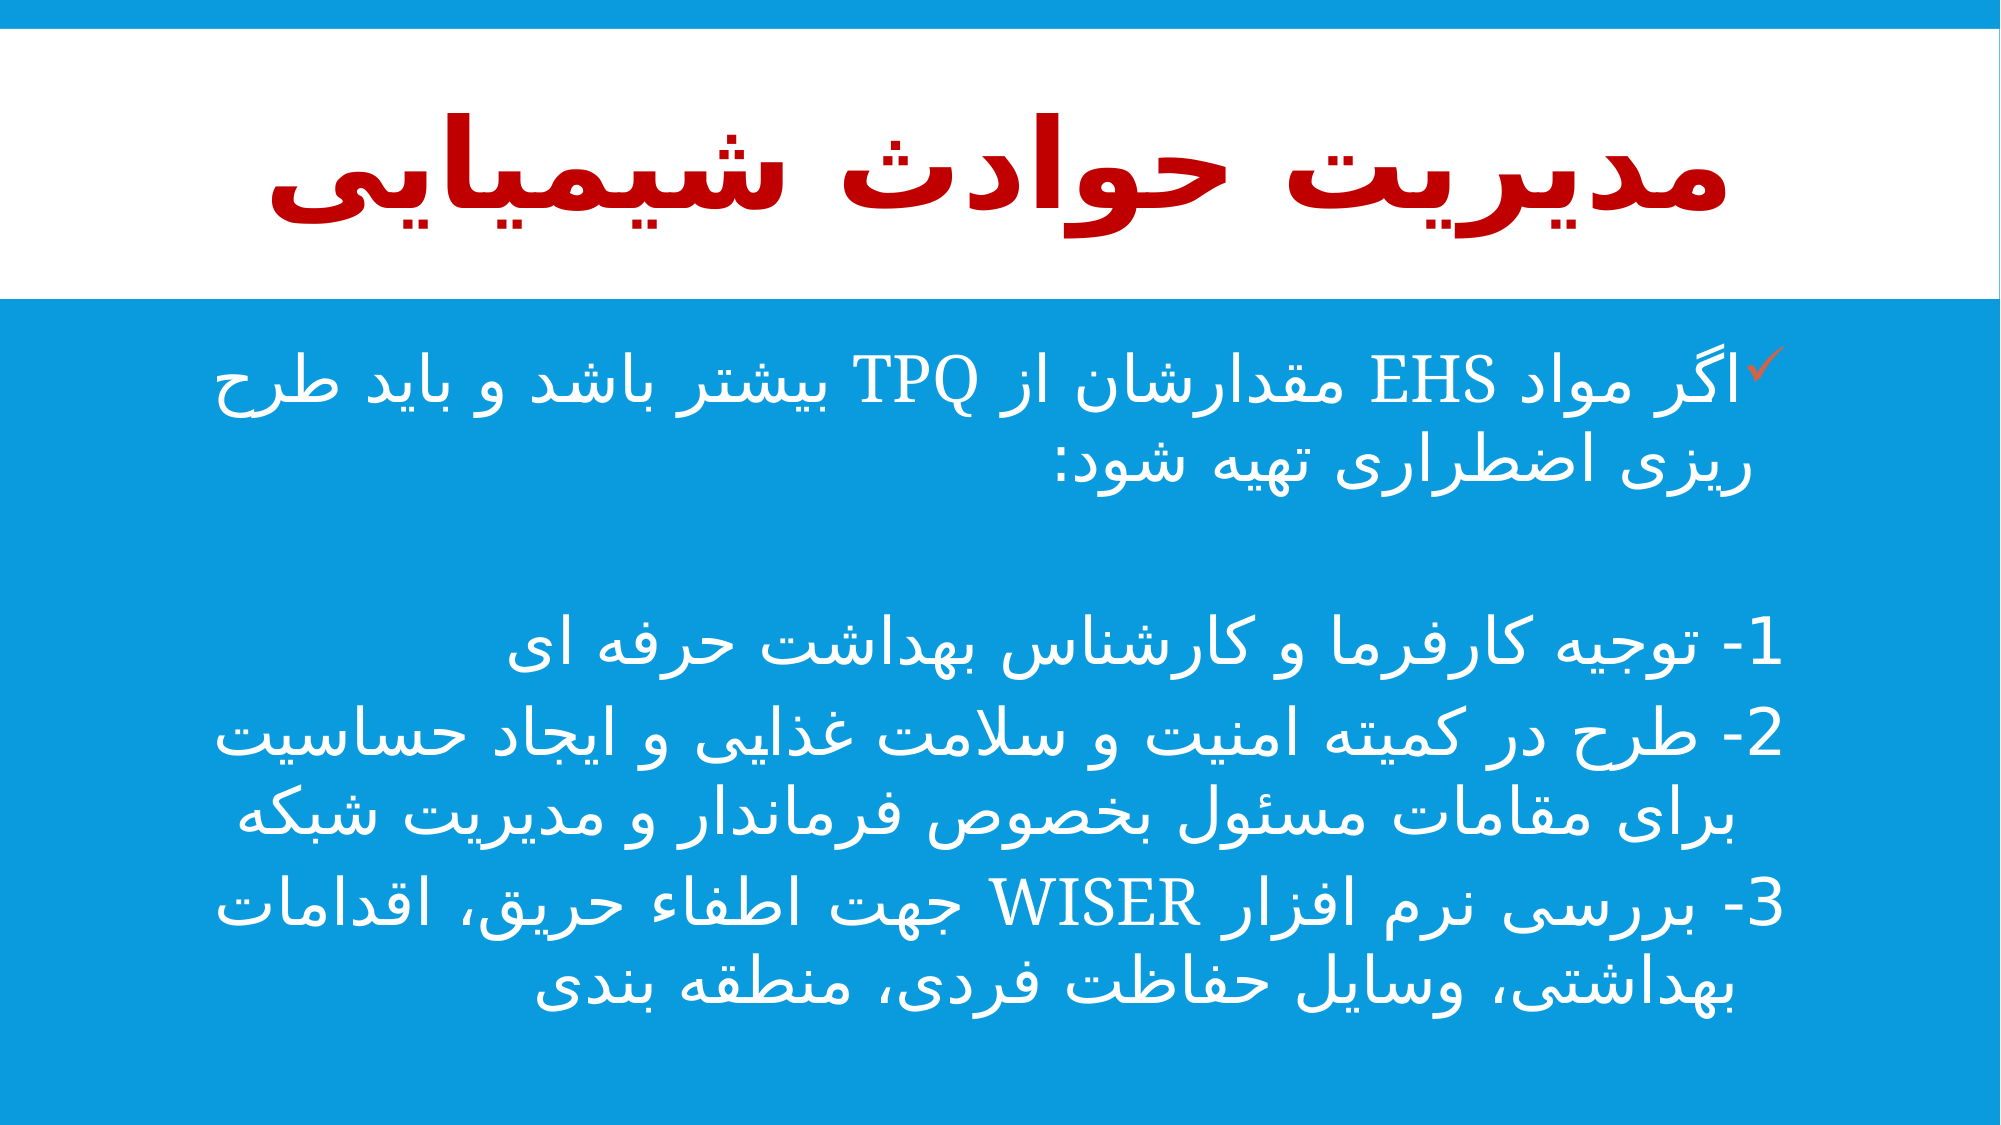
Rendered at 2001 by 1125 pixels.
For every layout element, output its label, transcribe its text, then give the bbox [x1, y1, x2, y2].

title مدیریت حوادث شیمیایی [197, 46, 1803, 295]
list اگر مواد EHS مقدارشان از TPQ بیشتر باشد و باید طرح ریزی اضطراری تهیه شود: 1- توجیه کارفرما و کارشناس بهداشت حرفه ای 2- طرح در کمیته امنیت و سلامت غذایی و ایجاد حساسیت برای مقامات مسئول بخصوص فرماندار و مدیریت شبکه 3- بررسی نرم افزار WISER جهت اطفاء حریق، اقدامات بهداشتی، وسایل حفاظت فردی، منطقه بندی [197, 329, 1803, 1093]
